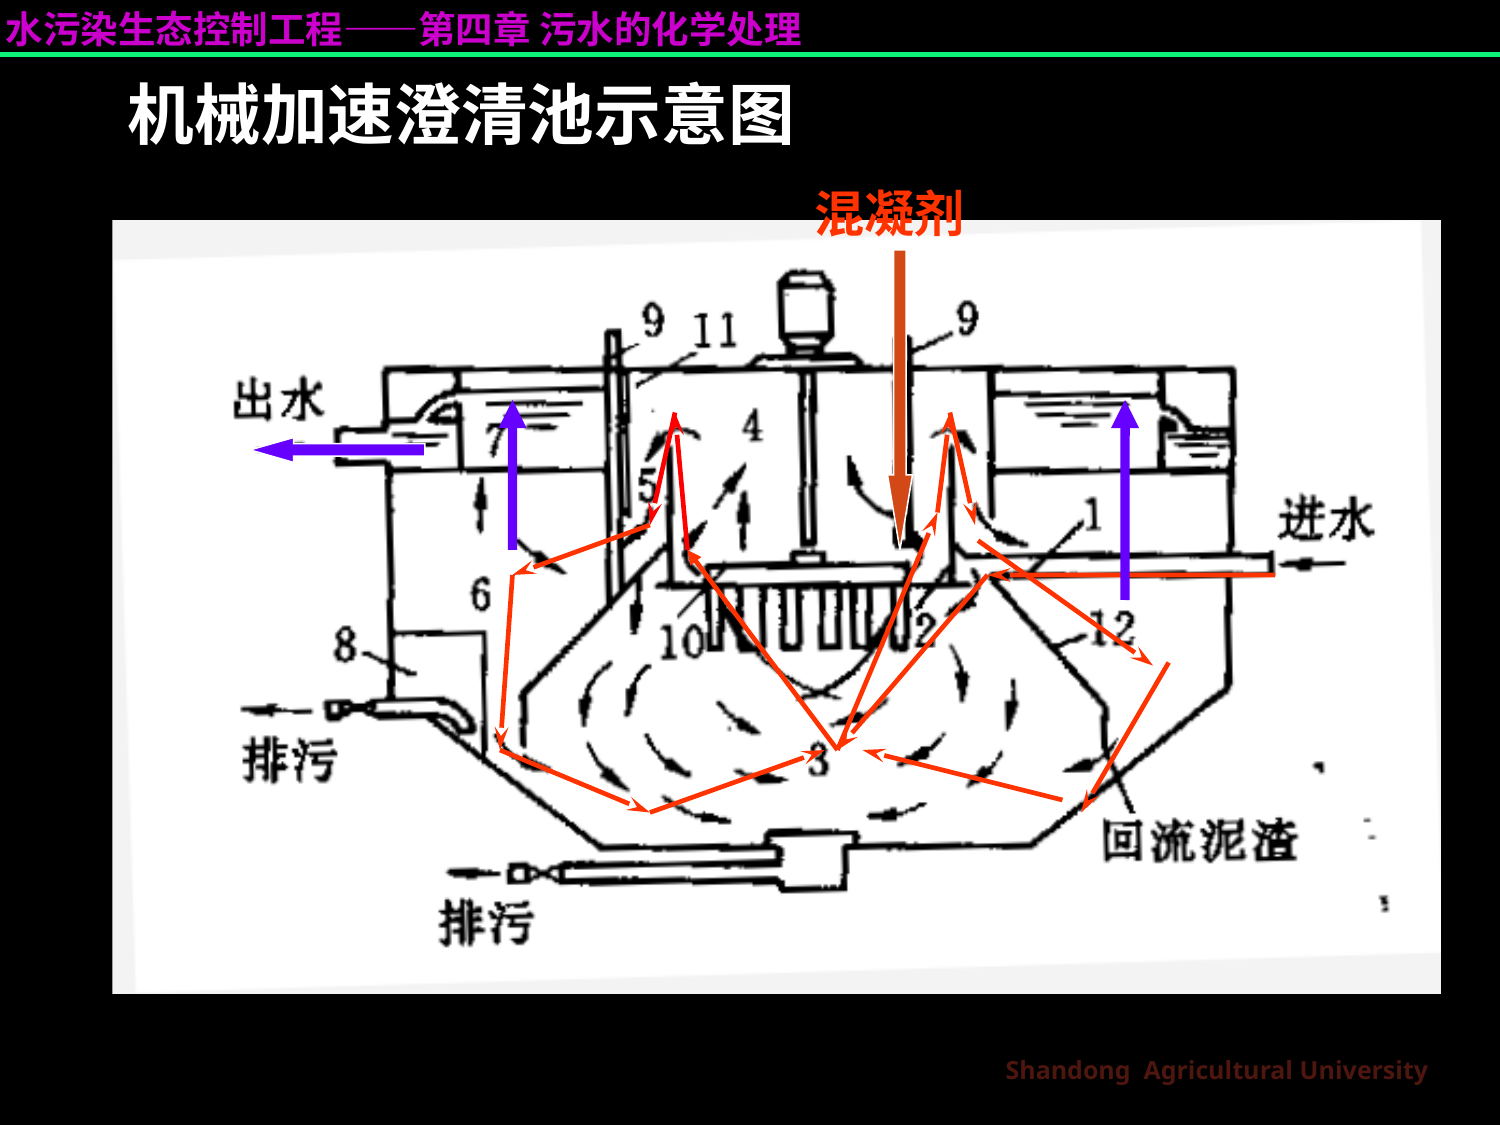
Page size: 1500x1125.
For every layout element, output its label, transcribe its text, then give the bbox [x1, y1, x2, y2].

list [111, 219, 1443, 995]
title 机械加速澄清池示意图 [112, 50, 1388, 175]
text_box 混凝剂 [799, 174, 1100, 218]
